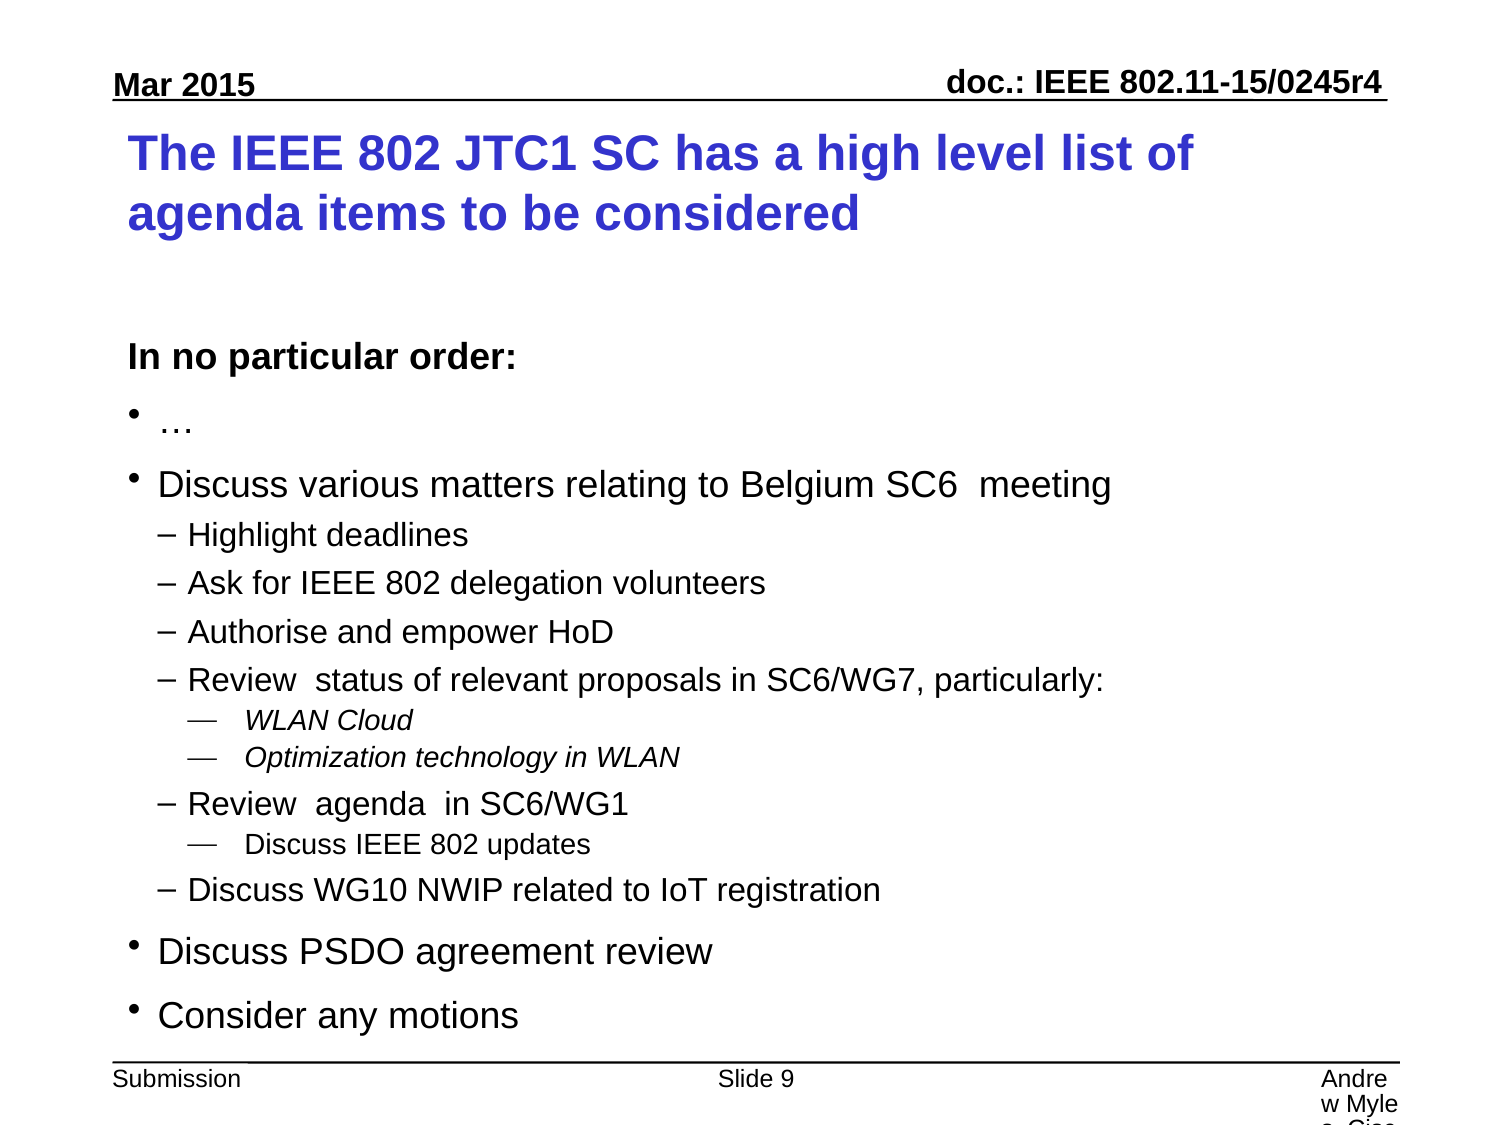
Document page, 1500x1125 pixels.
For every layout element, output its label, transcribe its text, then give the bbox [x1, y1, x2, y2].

list In no particular order: … Discuss various matters relating to Belgium SC6 meeting Highlight deadlines Ask for IEEE 802 delegation volunteers Authorise and empower HoD Review status of relevant proposals in SC6/WG7, particularly: WLAN Cloud Optimization technology in WLAN Review agenda in SC6/WG1 Discuss IEEE 802 updates Discuss WG10 NWIP related to IoT registration Discuss PSDO agreement review Consider any motions [112, 324, 1388, 1000]
title The IEEE 802 JTC1 SC has a high level list of agenda items to be considered [112, 112, 1388, 288]
slide_number Slide 9 [709, 1061, 803, 1093]
footer Andrew Myles, Cisco [1320, 1061, 1402, 1093]
